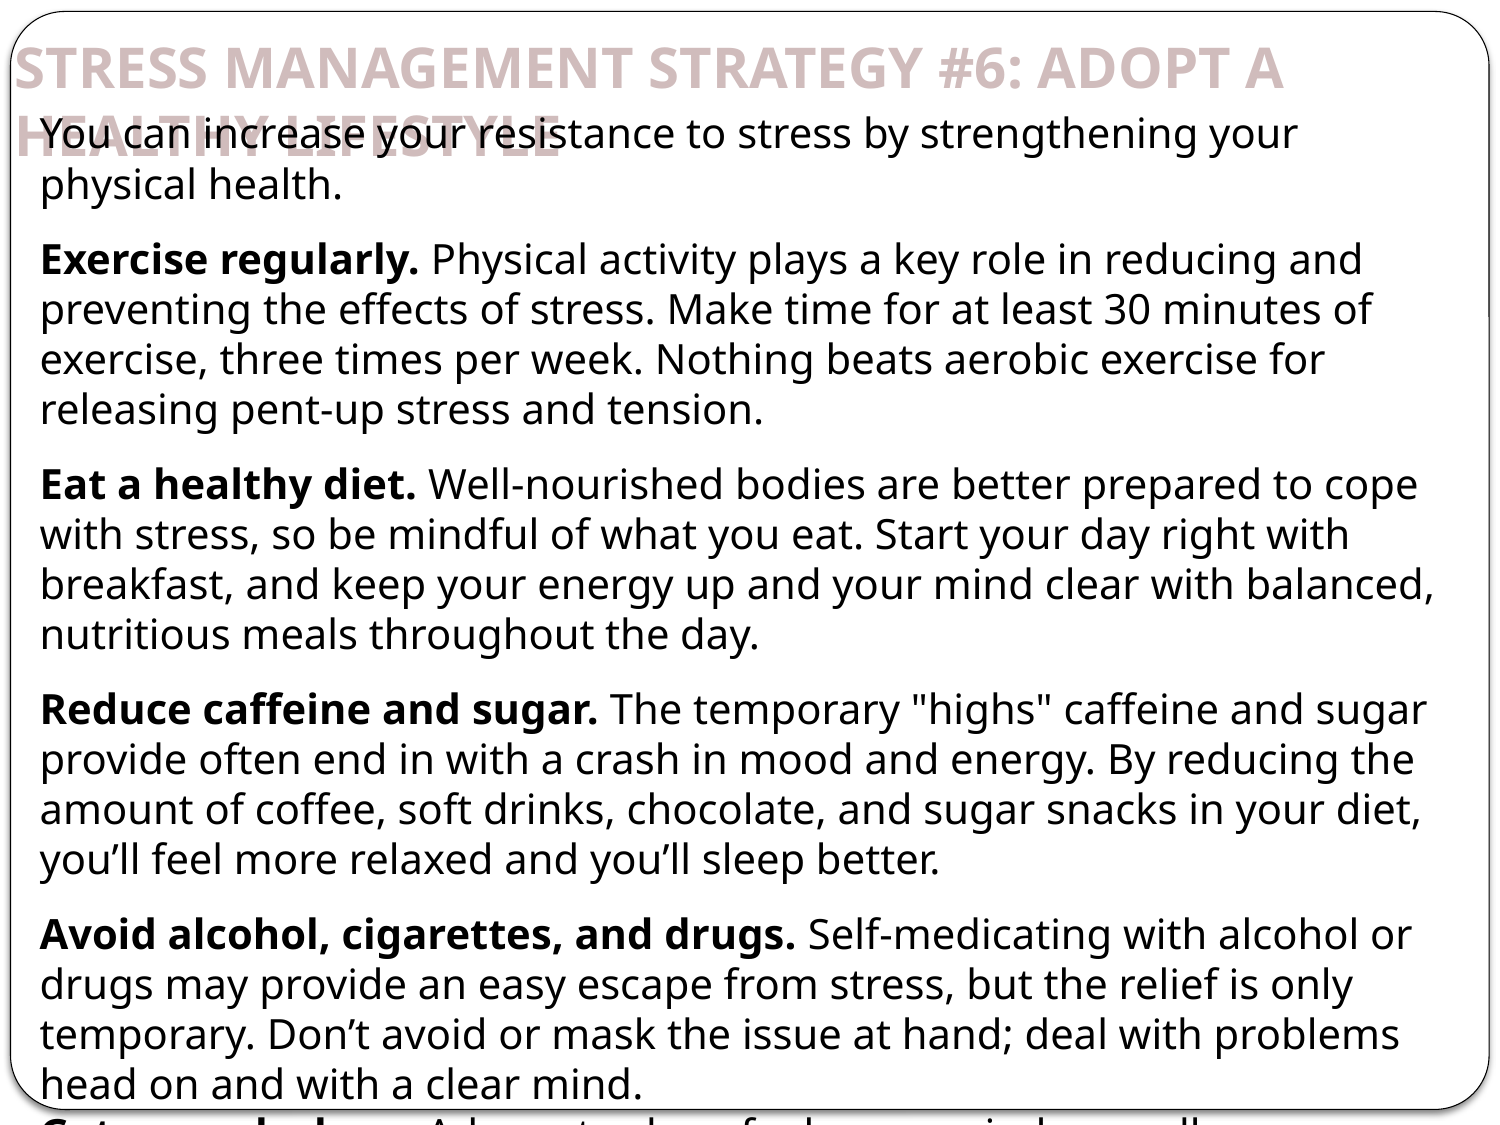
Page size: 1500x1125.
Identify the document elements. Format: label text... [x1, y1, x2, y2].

text_box Stress management strategy #6: Adopt a healthy lifestyle [0, 24, 1500, 175]
text_box You can increase your resistance to stress by strengthening your physical health. Exercise regularly. Physical activity plays a key role in reducing and preventing the effects of stress. Make time for at least 30 minutes of exercise, three times per week. Nothing beats aerobic exercise for releasing pent-up stress and tension. Eat a healthy diet. Well-nourished bodies are better prepared to cope with stress, so be mindful of what you eat. Start your day right with breakfast, and keep your energy up and your mind clear with balanced, nutritious meals throughout the day. Reduce caffeine and sugar. The temporary "highs" caffeine and sugar provide often end in with a crash in mood and energy. By reducing the amount of coffee, soft drinks, chocolate, and sugar snacks in your diet, you’ll feel more relaxed and you’ll sleep better. Avoid alcohol, cigarettes, and drugs. Self-medicating with alcohol or drugs may provide an easy escape from stress, but the relief is only temporary. Don’t avoid or mask the issue at hand; deal with problems head on and with a clear mind. Get enough sleep. Adequate sleep fuels your mind, as well as your body. Feeling tired will increase your stress because it may cause you to think irrationally. [24, 99, 1463, 1125]
